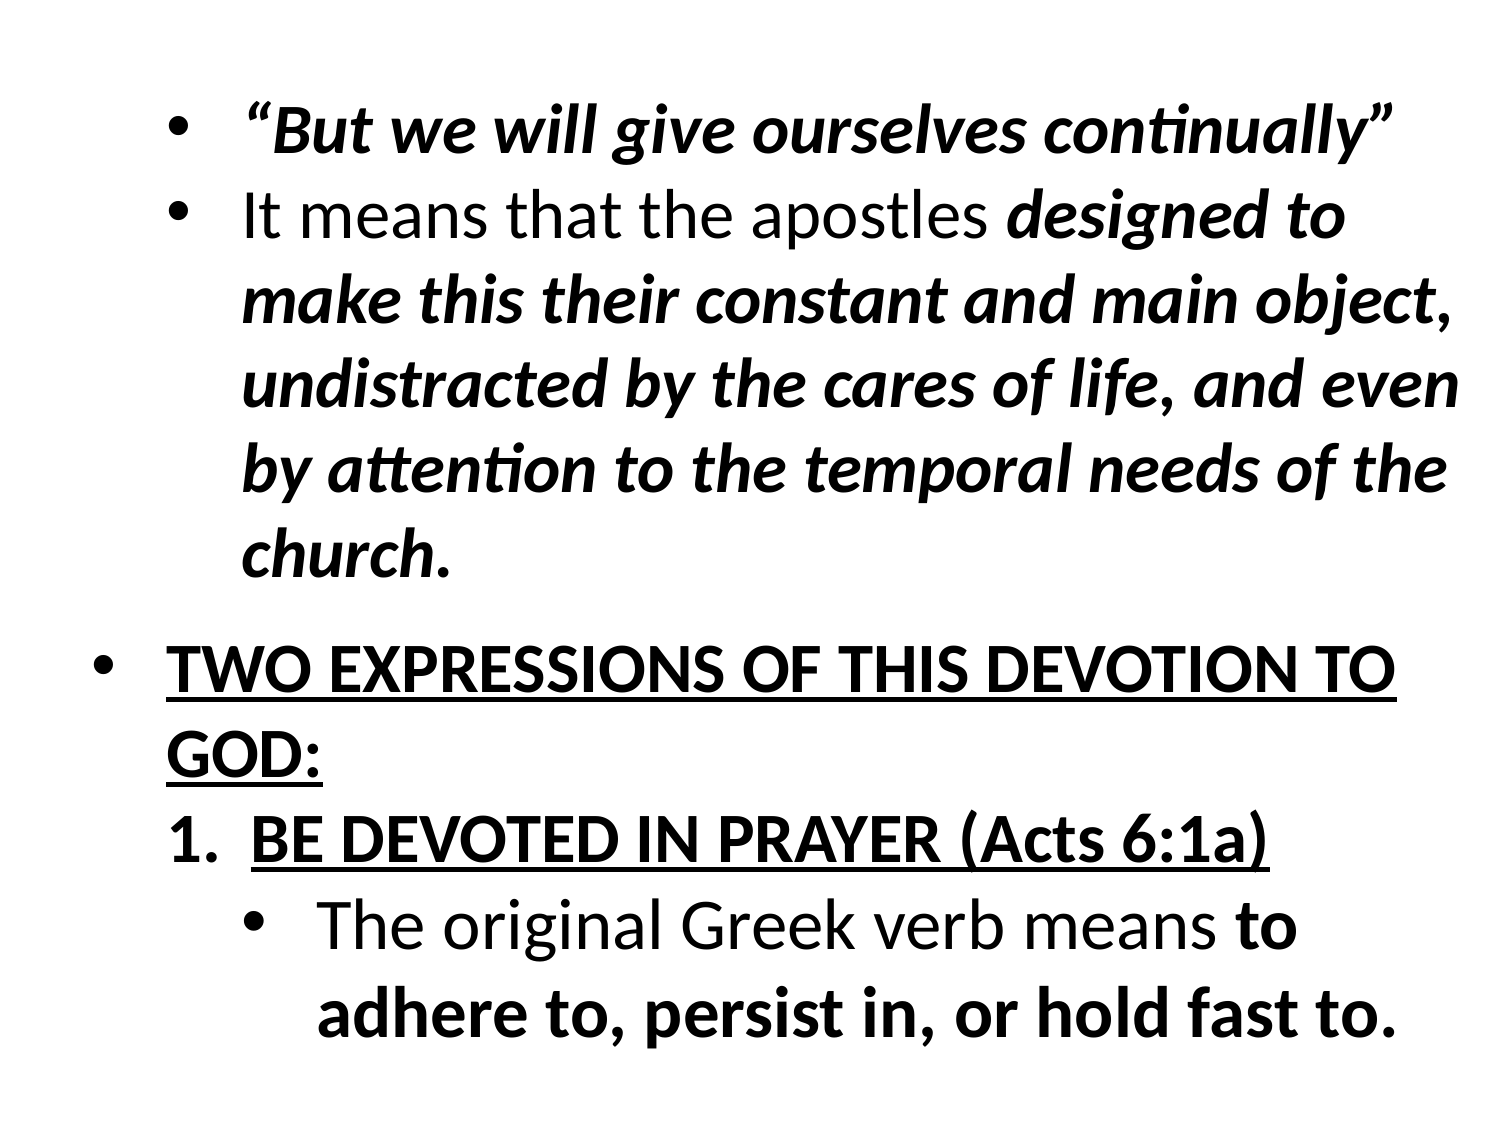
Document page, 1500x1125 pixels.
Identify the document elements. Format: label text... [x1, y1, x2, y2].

text_box “But we will give ourselves continually” It means that the apostles designed to make this their constant and main object, undistracted by the cares of life, and even by attention to the temporal needs of the church. TWO EXPRESSIONS OF THIS DEVOTION TO GOD: BE DEVOTED IN PRAYER (Acts 6:1a) The original Greek verb means to adhere to, persist in, or hold fast to. [76, 75, 1488, 1059]
